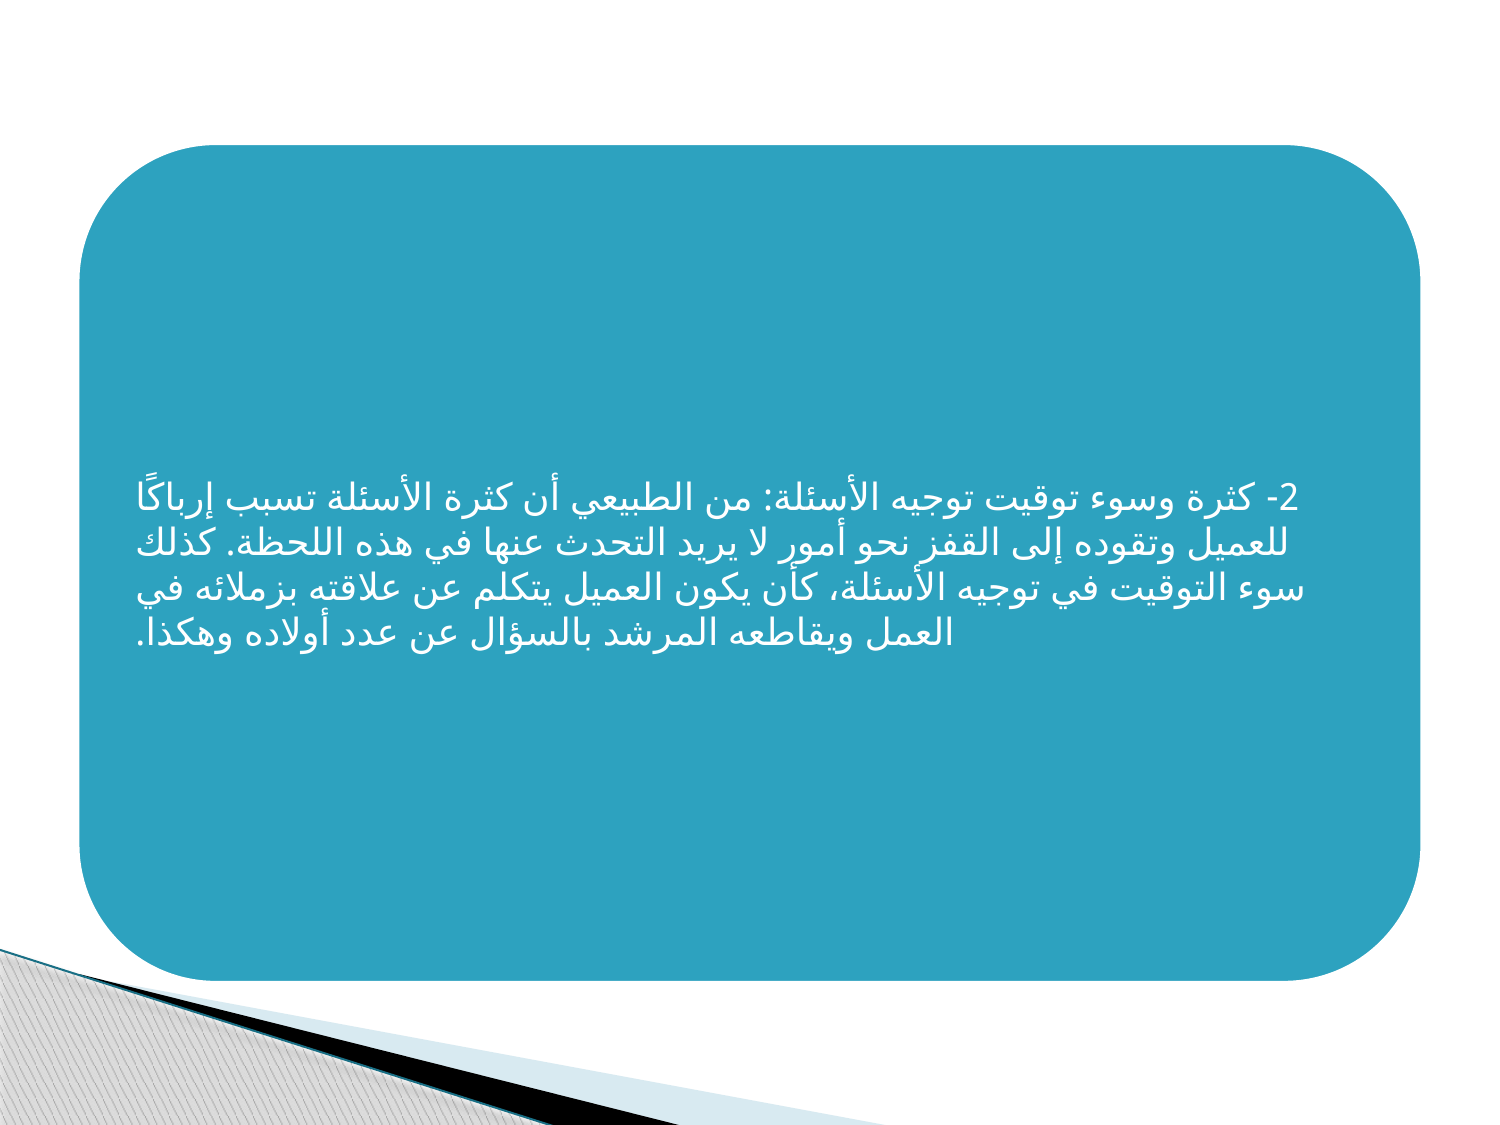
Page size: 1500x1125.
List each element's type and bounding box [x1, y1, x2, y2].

list [74, 140, 1426, 986]
